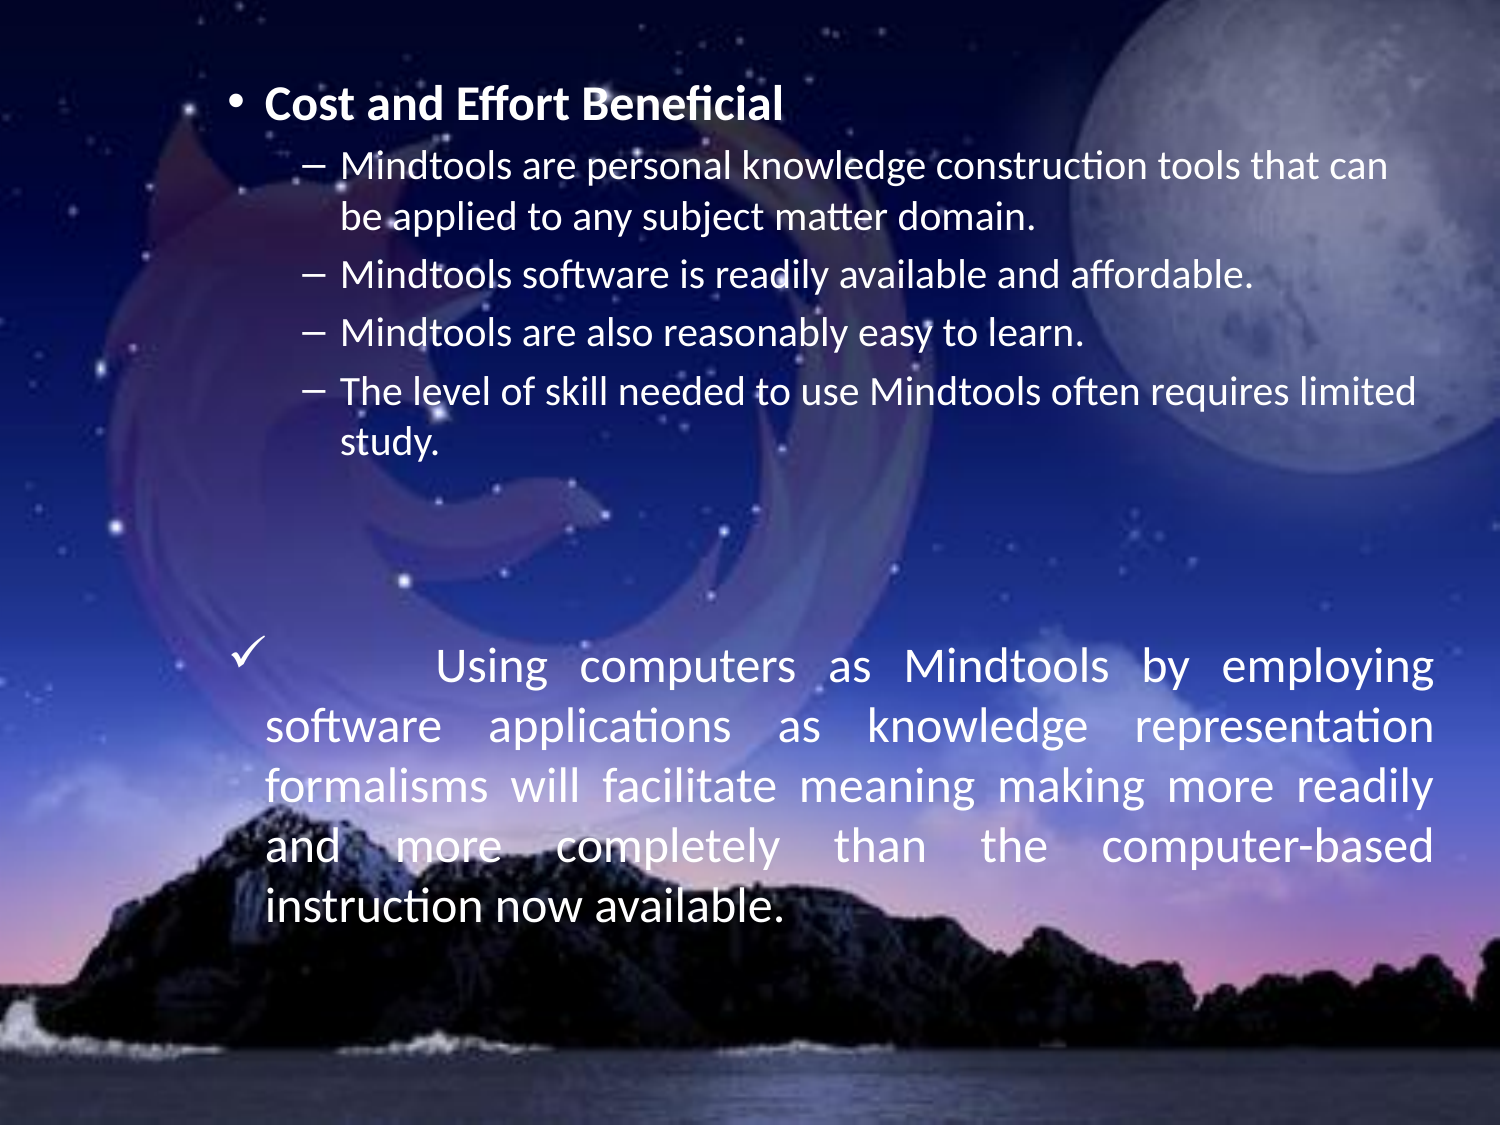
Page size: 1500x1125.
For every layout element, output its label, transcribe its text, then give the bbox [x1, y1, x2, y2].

list Cost and Effort Beneficial Mindtools are personal knowledge construction tools that can be applied to any subject matter domain. Mindtools software is readily available and affordable. Mindtools are also reasonably easy to learn. The level of skill needed to use Mindtools often requires limited study. Using computers as Mindtools by employing software applications as knowledge representation formalisms will facilitate meaning making more readily and more completely than the computer-based instruction now available. [62, 62, 1450, 1075]
picture [0, 0, 1500, 1125]
